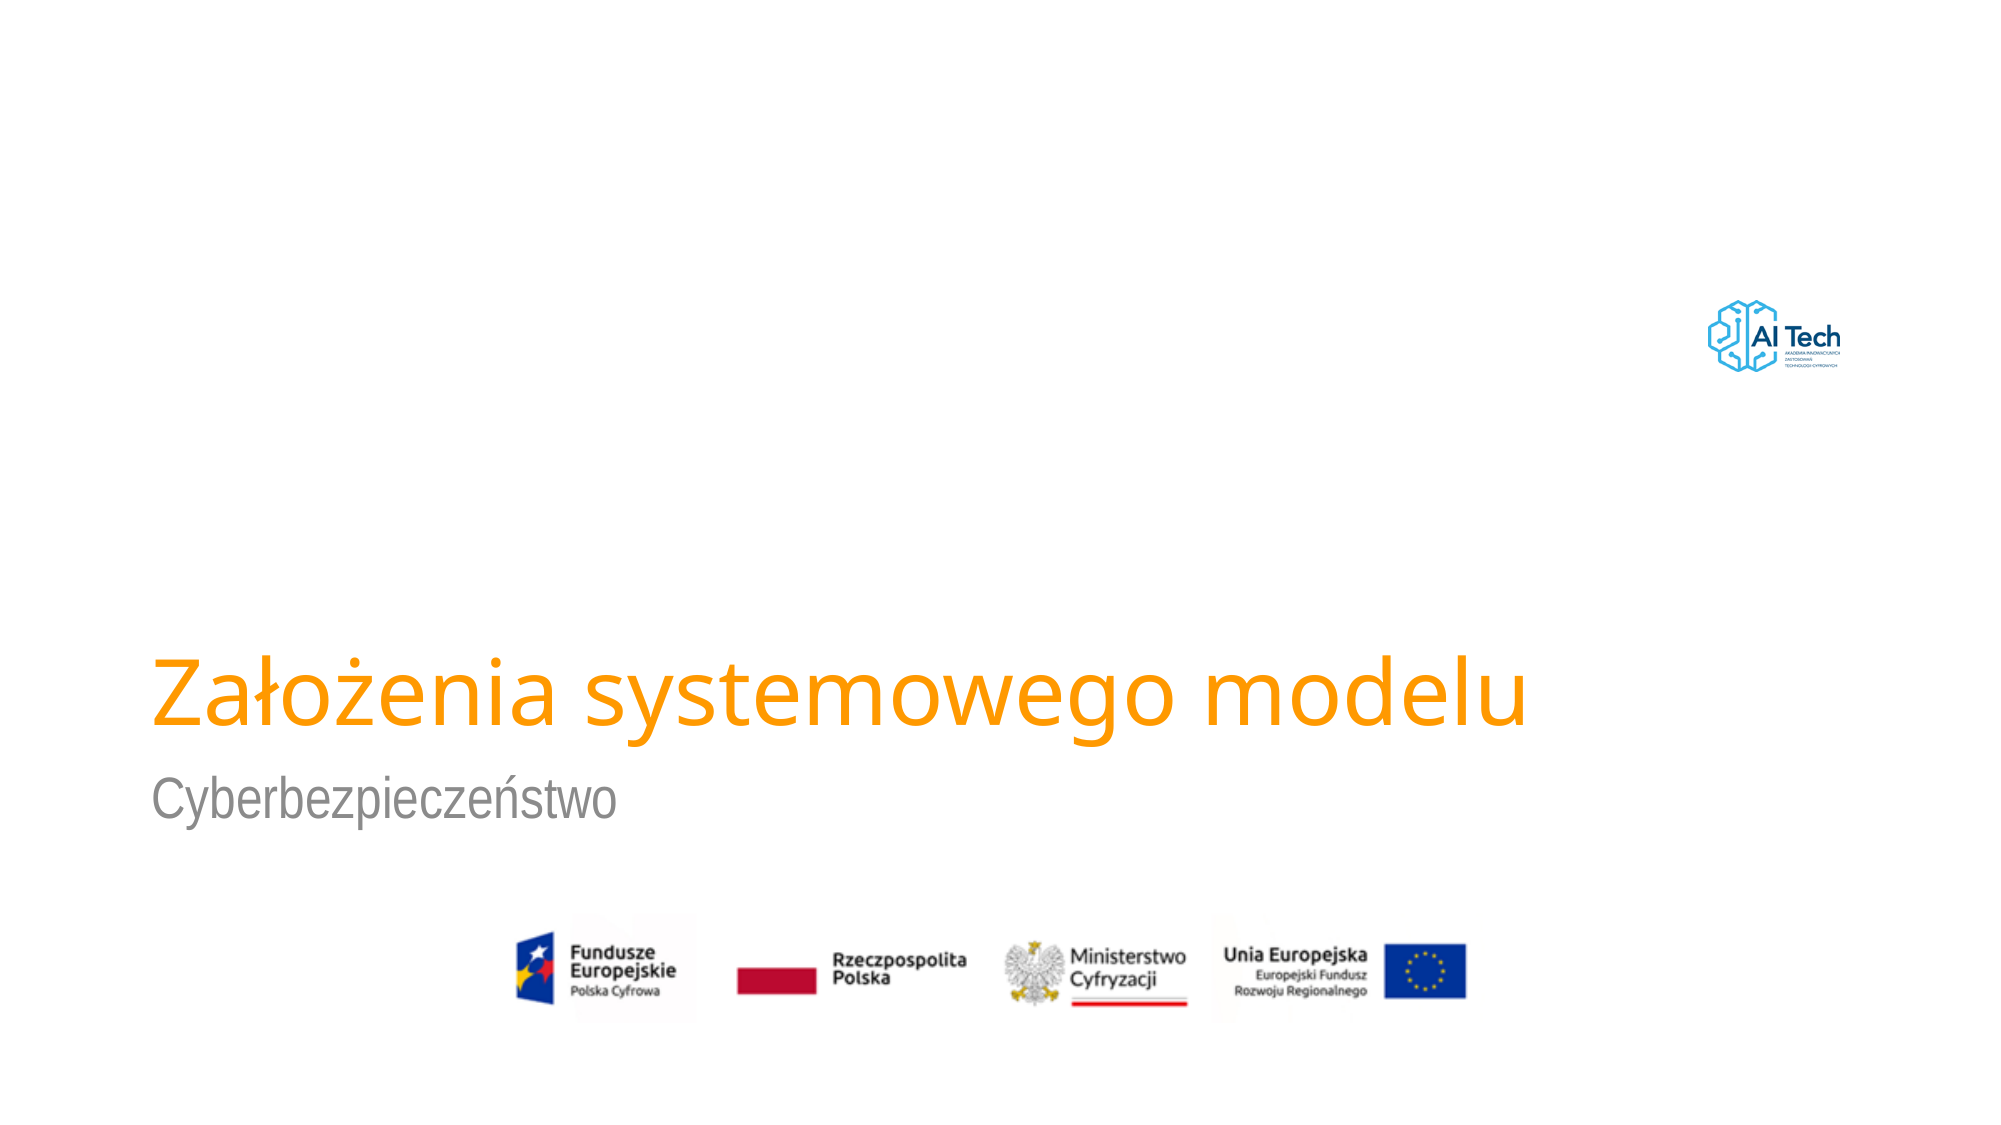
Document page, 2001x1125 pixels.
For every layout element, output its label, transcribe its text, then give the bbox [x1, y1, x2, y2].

title Założenia systemowego modelu [136, 284, 1862, 752]
list Cyberbezpieczeństwo [136, 752, 1862, 999]
picture [483, 999, 1486, 1023]
